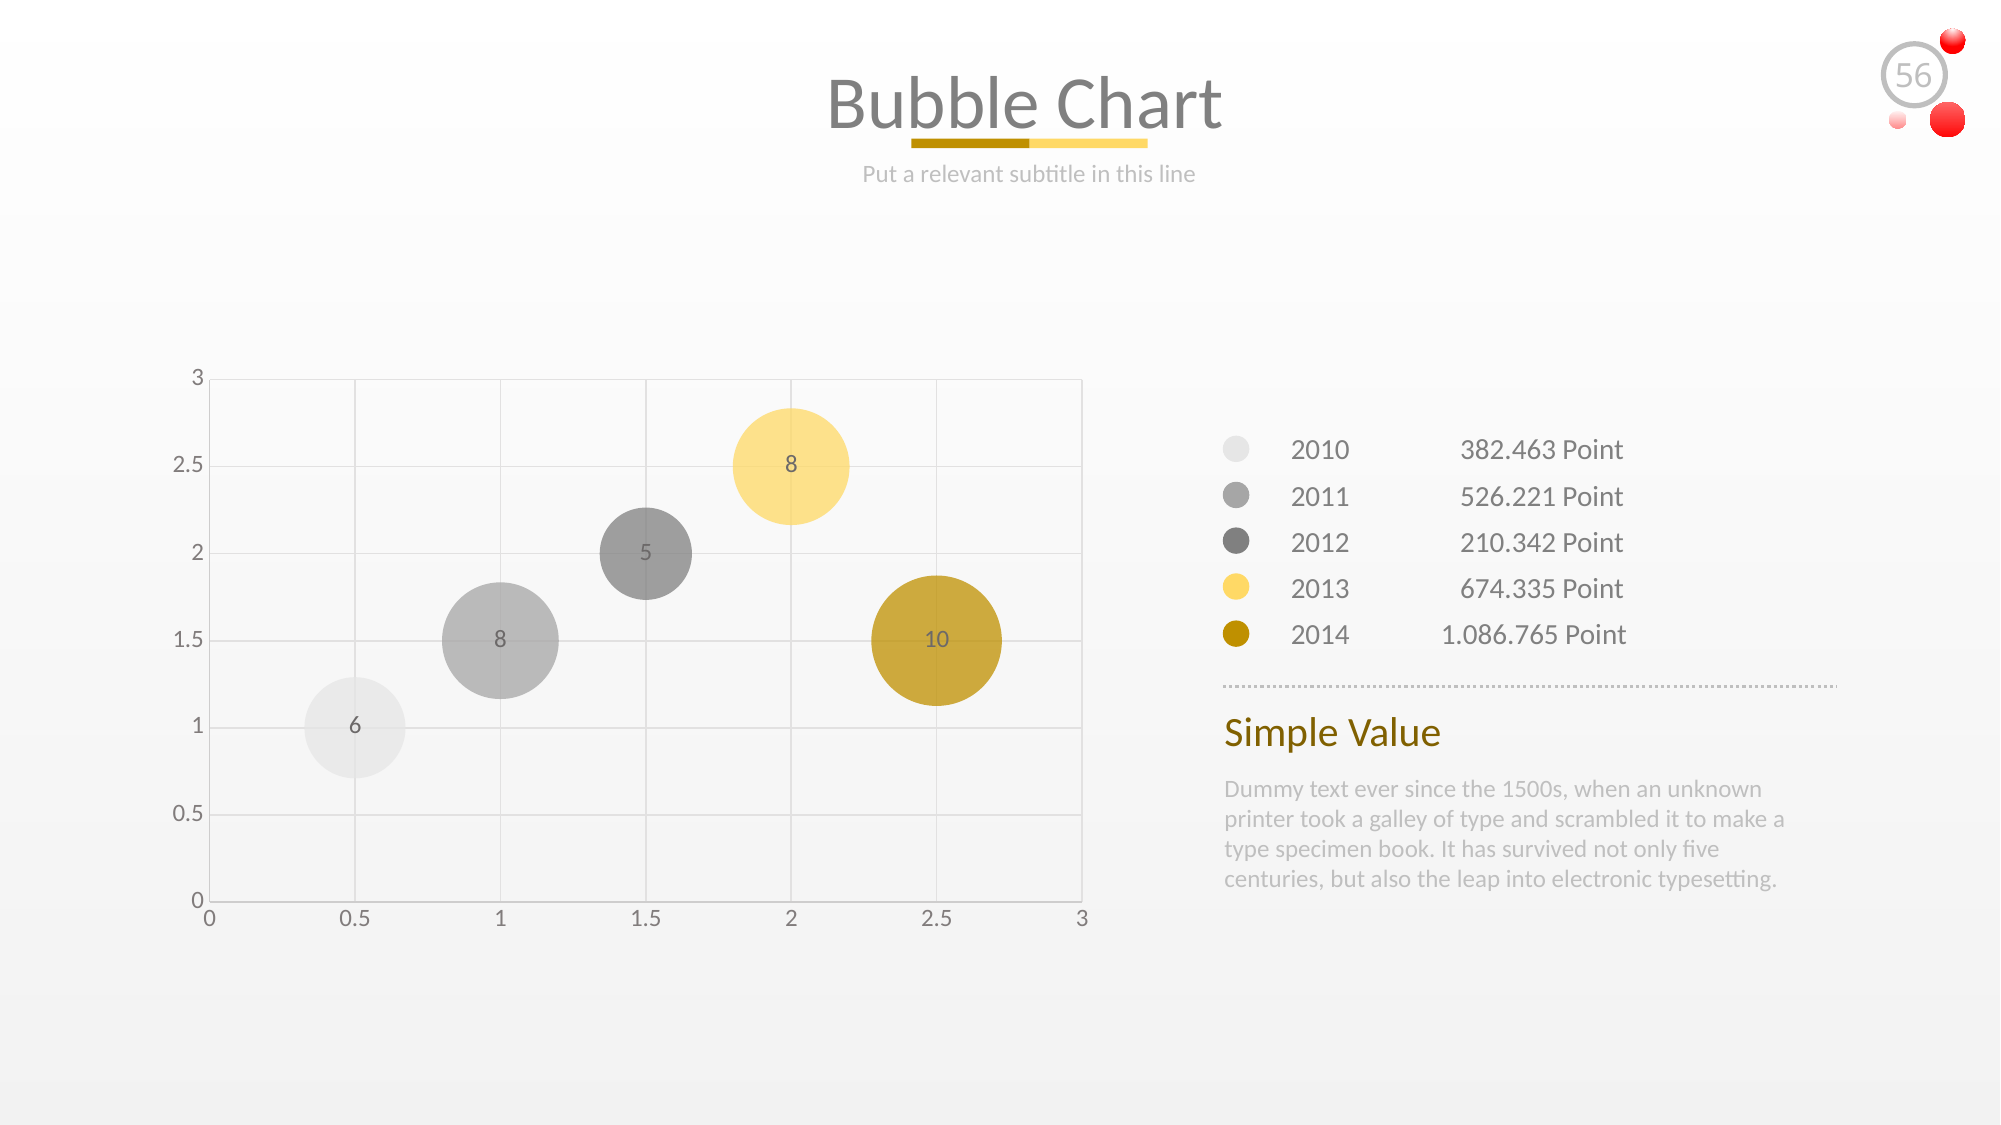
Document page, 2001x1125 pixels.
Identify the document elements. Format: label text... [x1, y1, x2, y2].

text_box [1876, 28, 1966, 138]
text_box 2010 382.463 Point [1276, 423, 1837, 469]
text_box 2014 1.086.765 Point [1276, 608, 1837, 658]
text_box Simple Value Dummy text ever since the 1500s, when an unknown printer took a galley of type and scrambled it to make a type specimen book. It has survived not only five centuries, but also the leap into electronic typesetting. [1209, 697, 1837, 960]
text_box 2012 210.342 Point [1276, 516, 1837, 562]
text_box Put a relevant subtitle in this line [792, 142, 1267, 202]
text_box 2013 674.335 Point [1276, 562, 1837, 608]
text_box [1221, 480, 1251, 510]
text_box [1221, 434, 1251, 464]
text_box [1221, 526, 1251, 555]
text_box [1221, 619, 1251, 648]
text_box [1221, 572, 1251, 601]
text_box 2011 526.221 Point [1276, 469, 1837, 516]
text_box Bubble Chart [597, 1, 1454, 152]
chart [153, 355, 1108, 945]
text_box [911, 138, 1148, 149]
